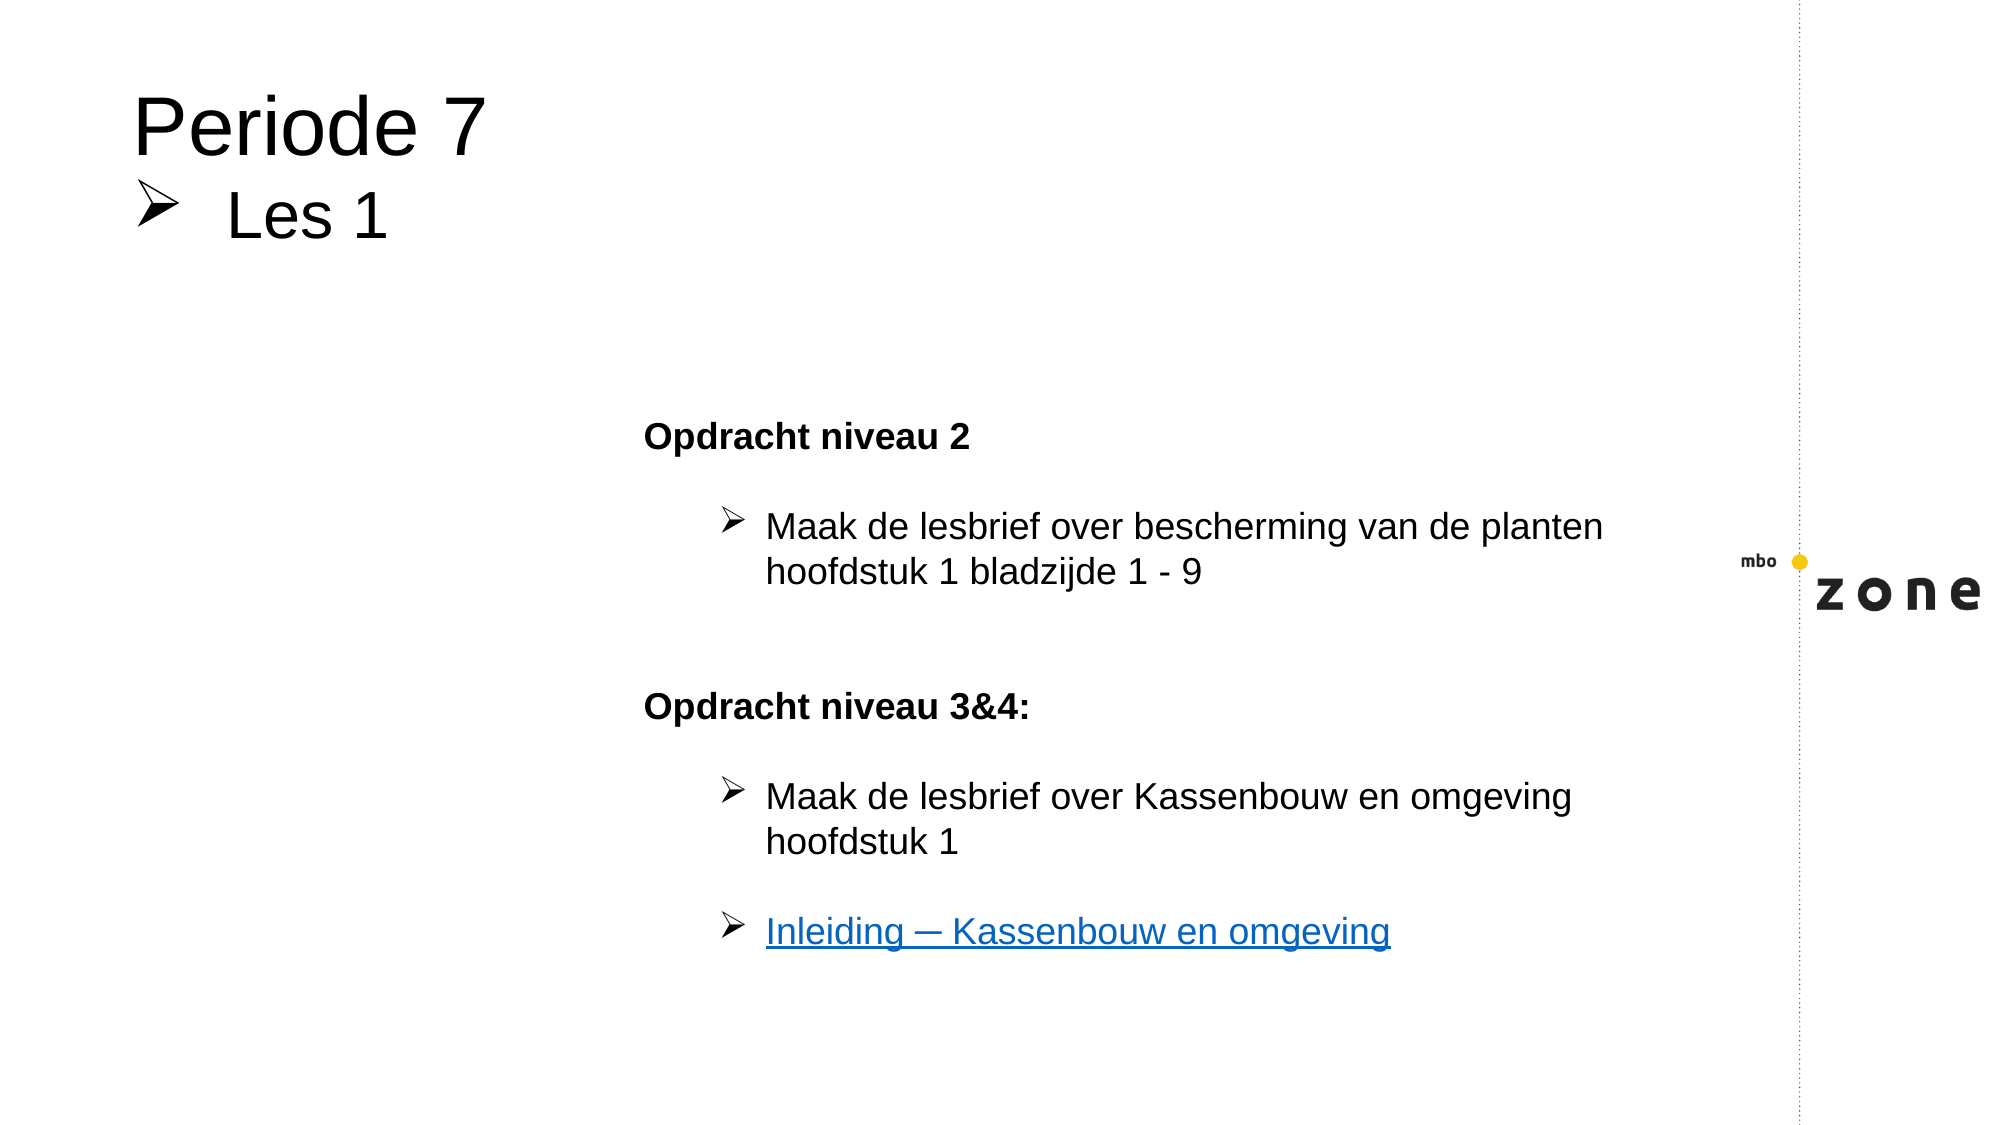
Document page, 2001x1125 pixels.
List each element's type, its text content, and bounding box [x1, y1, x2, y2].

text_box Opdracht niveau 2 Maak de lesbrief over bescherming van de planten hoofdstuk 1 bladzijde 1 - 9 Opdracht niveau 3&4: Maak de lesbrief over Kassenbouw en omgeving hoofdstuk 1 Inleiding ─ Kassenbouw en omgeving [610, 404, 1646, 1005]
text_box Periode 7 Les 1 [117, 64, 528, 259]
picture [1596, 0, 2001, 1125]
